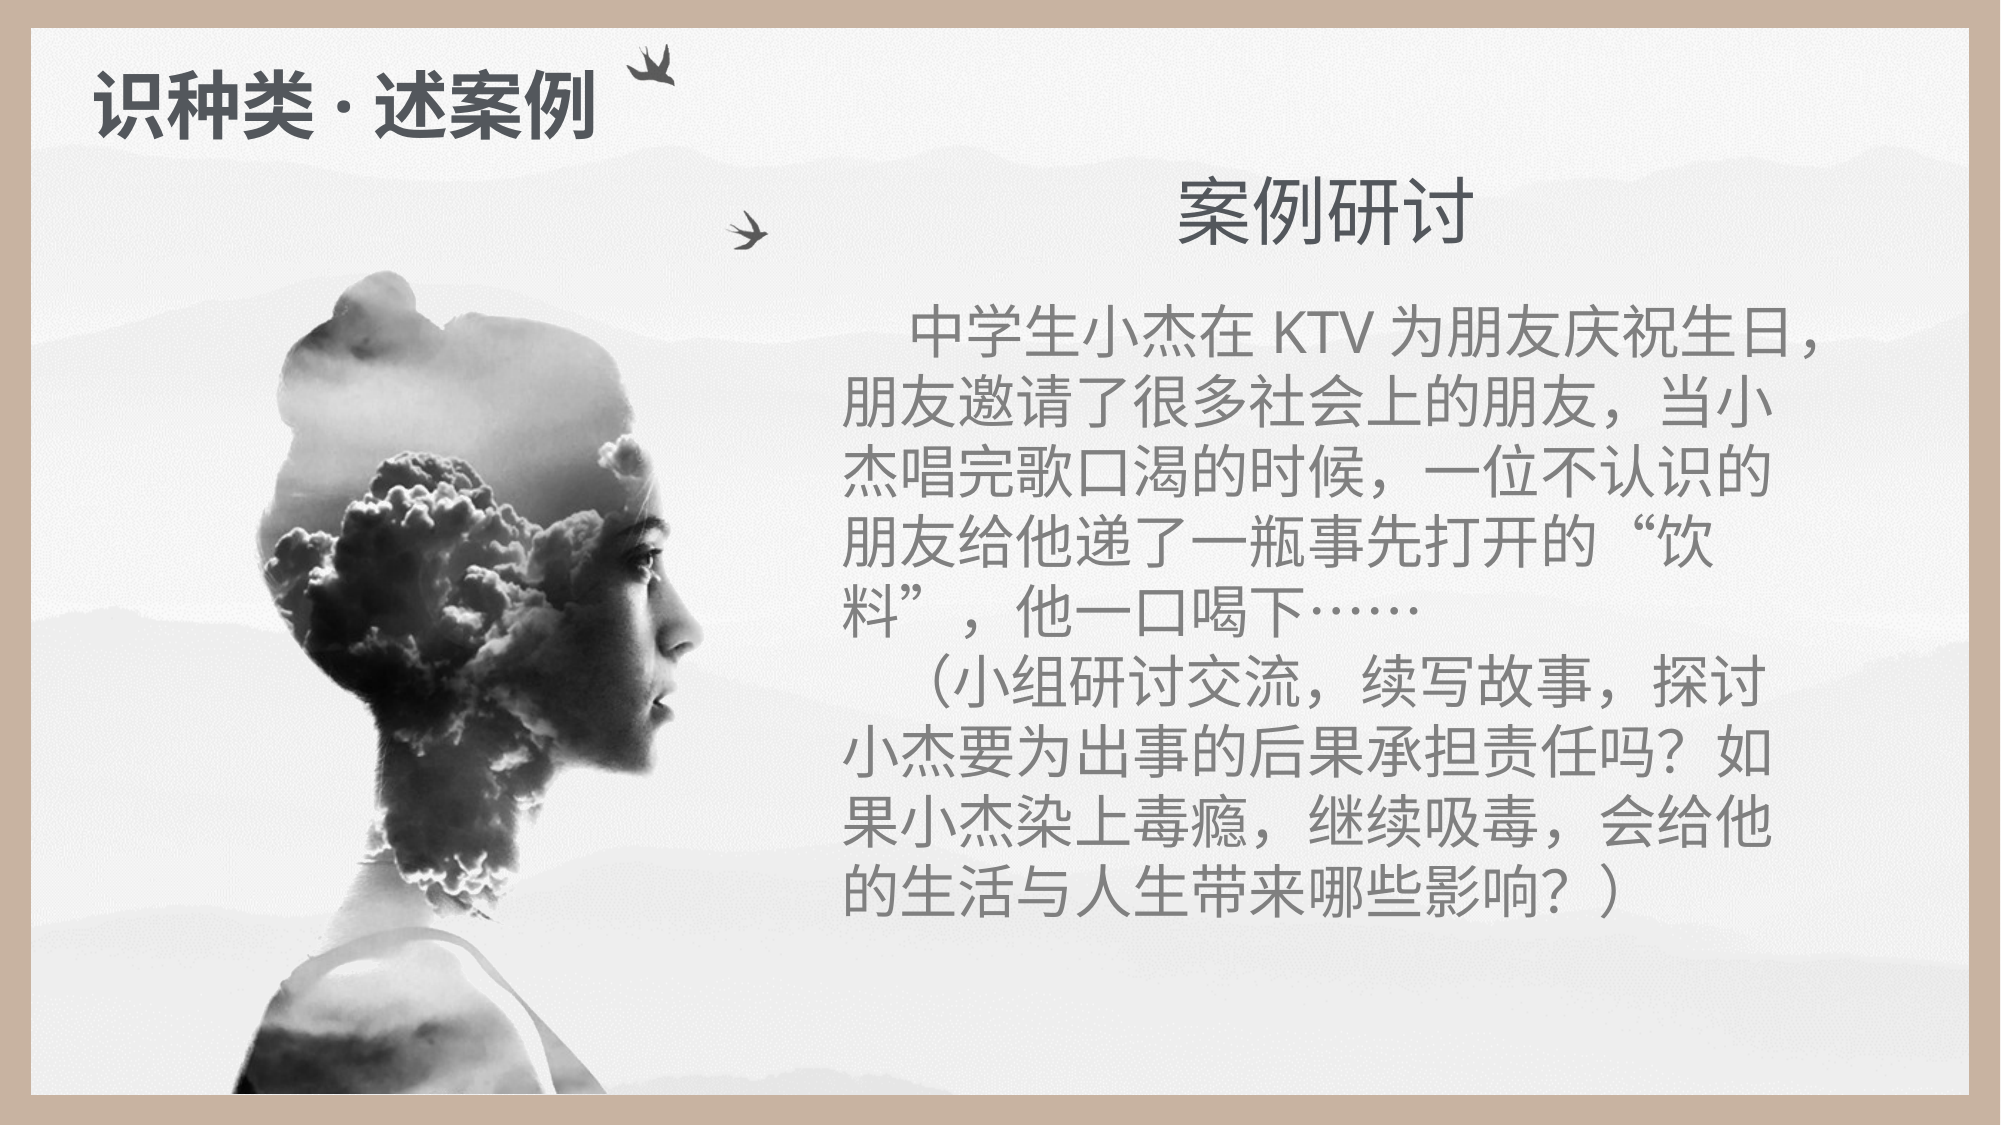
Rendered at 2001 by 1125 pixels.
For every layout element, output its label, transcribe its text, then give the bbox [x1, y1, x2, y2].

text_box 案例研讨 [1161, 156, 1877, 262]
text_box 中学生小杰在KTV为朋友庆祝生日，朋友邀请了很多社会上的朋友，当小杰唱完歌口渴的时候，一位不认识的朋友给他递了一瓶事先打开的“饮料”，他一口喝下…… （小组研讨交流，续写故事，探讨小杰要为出事的后果承担责任吗？如果小杰染上毒瘾，继续吸毒，会给他的生活与人生带来哪些影响？） [920, 287, 1819, 933]
picture [7, 27, 1969, 1095]
text_box 识种类·述案例 [35, 51, 614, 156]
